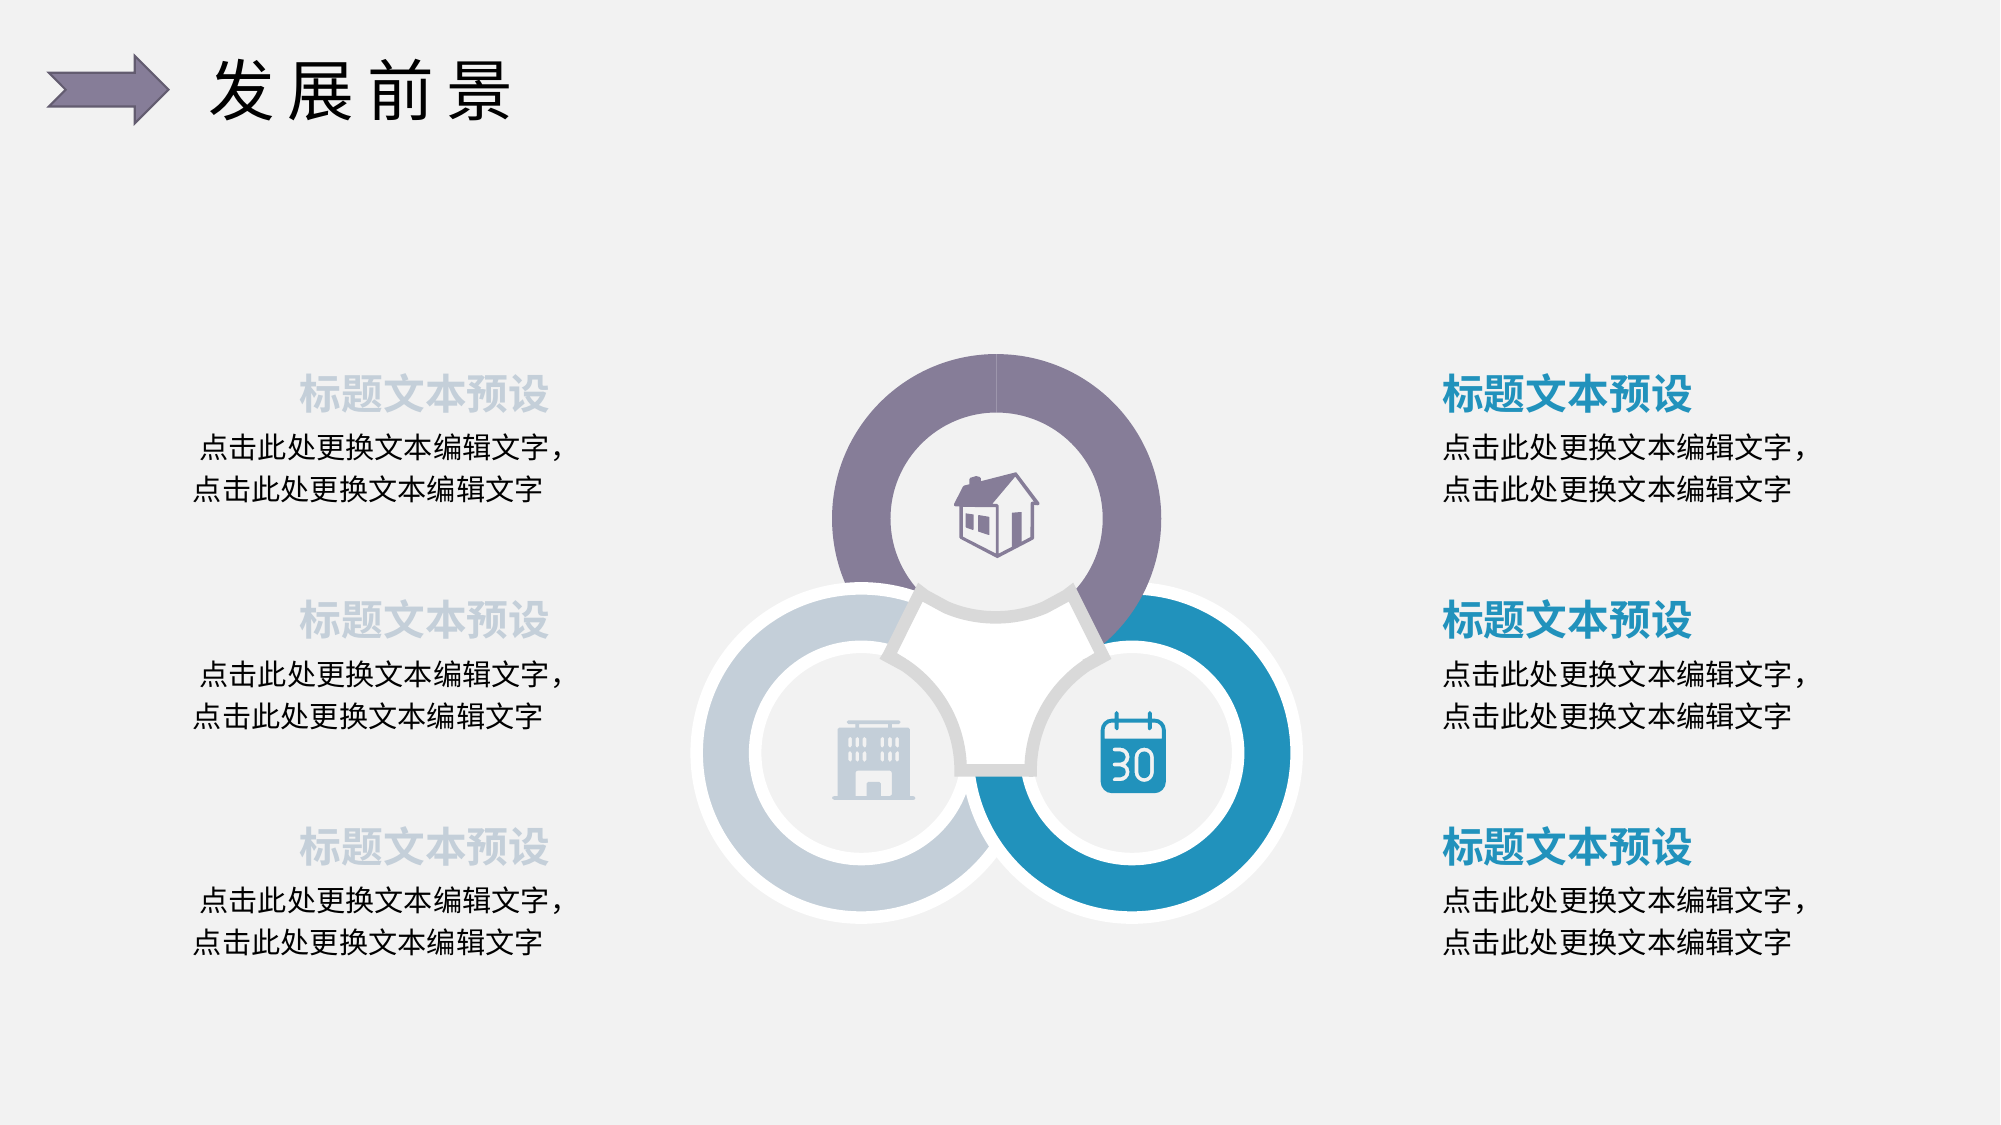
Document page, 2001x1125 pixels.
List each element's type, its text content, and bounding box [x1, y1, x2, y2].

text_box [46, 53, 170, 126]
text_box 发展前景 [193, 41, 789, 137]
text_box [167, 354, 1834, 967]
